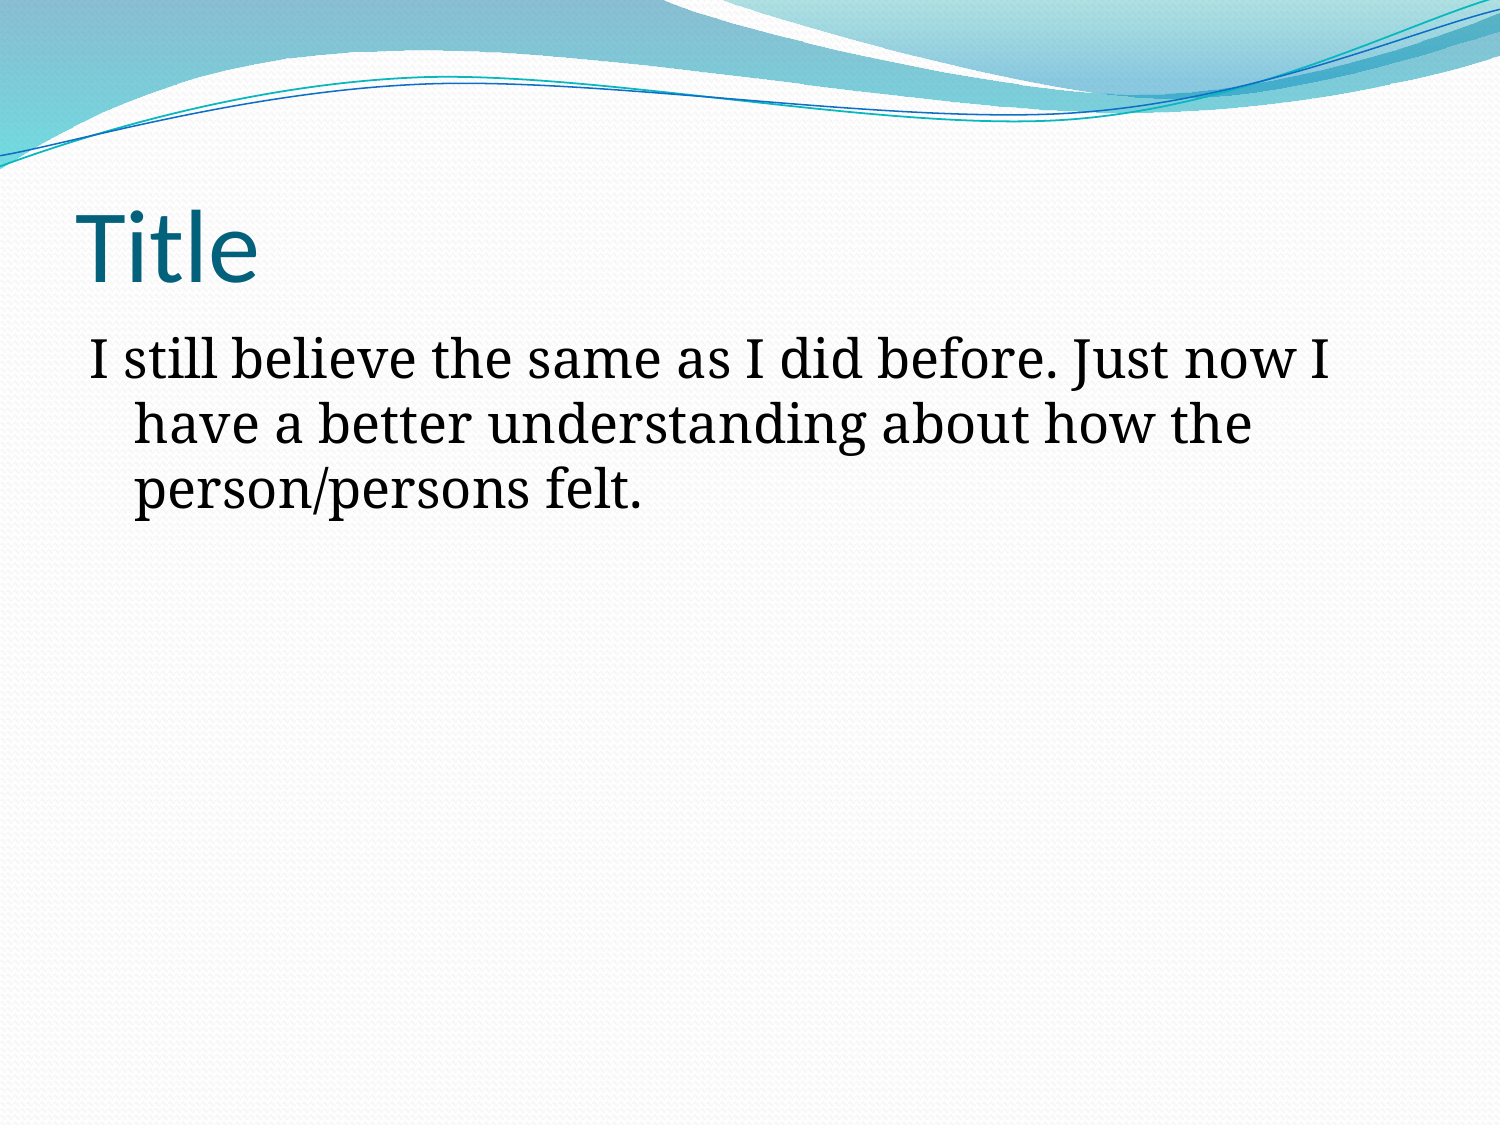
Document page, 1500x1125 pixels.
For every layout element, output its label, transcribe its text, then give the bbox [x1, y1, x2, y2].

title Title [75, 115, 1425, 303]
list I still believe the same as I did before. Just now I have a better understanding about how the person/persons felt. [75, 317, 1425, 1038]
